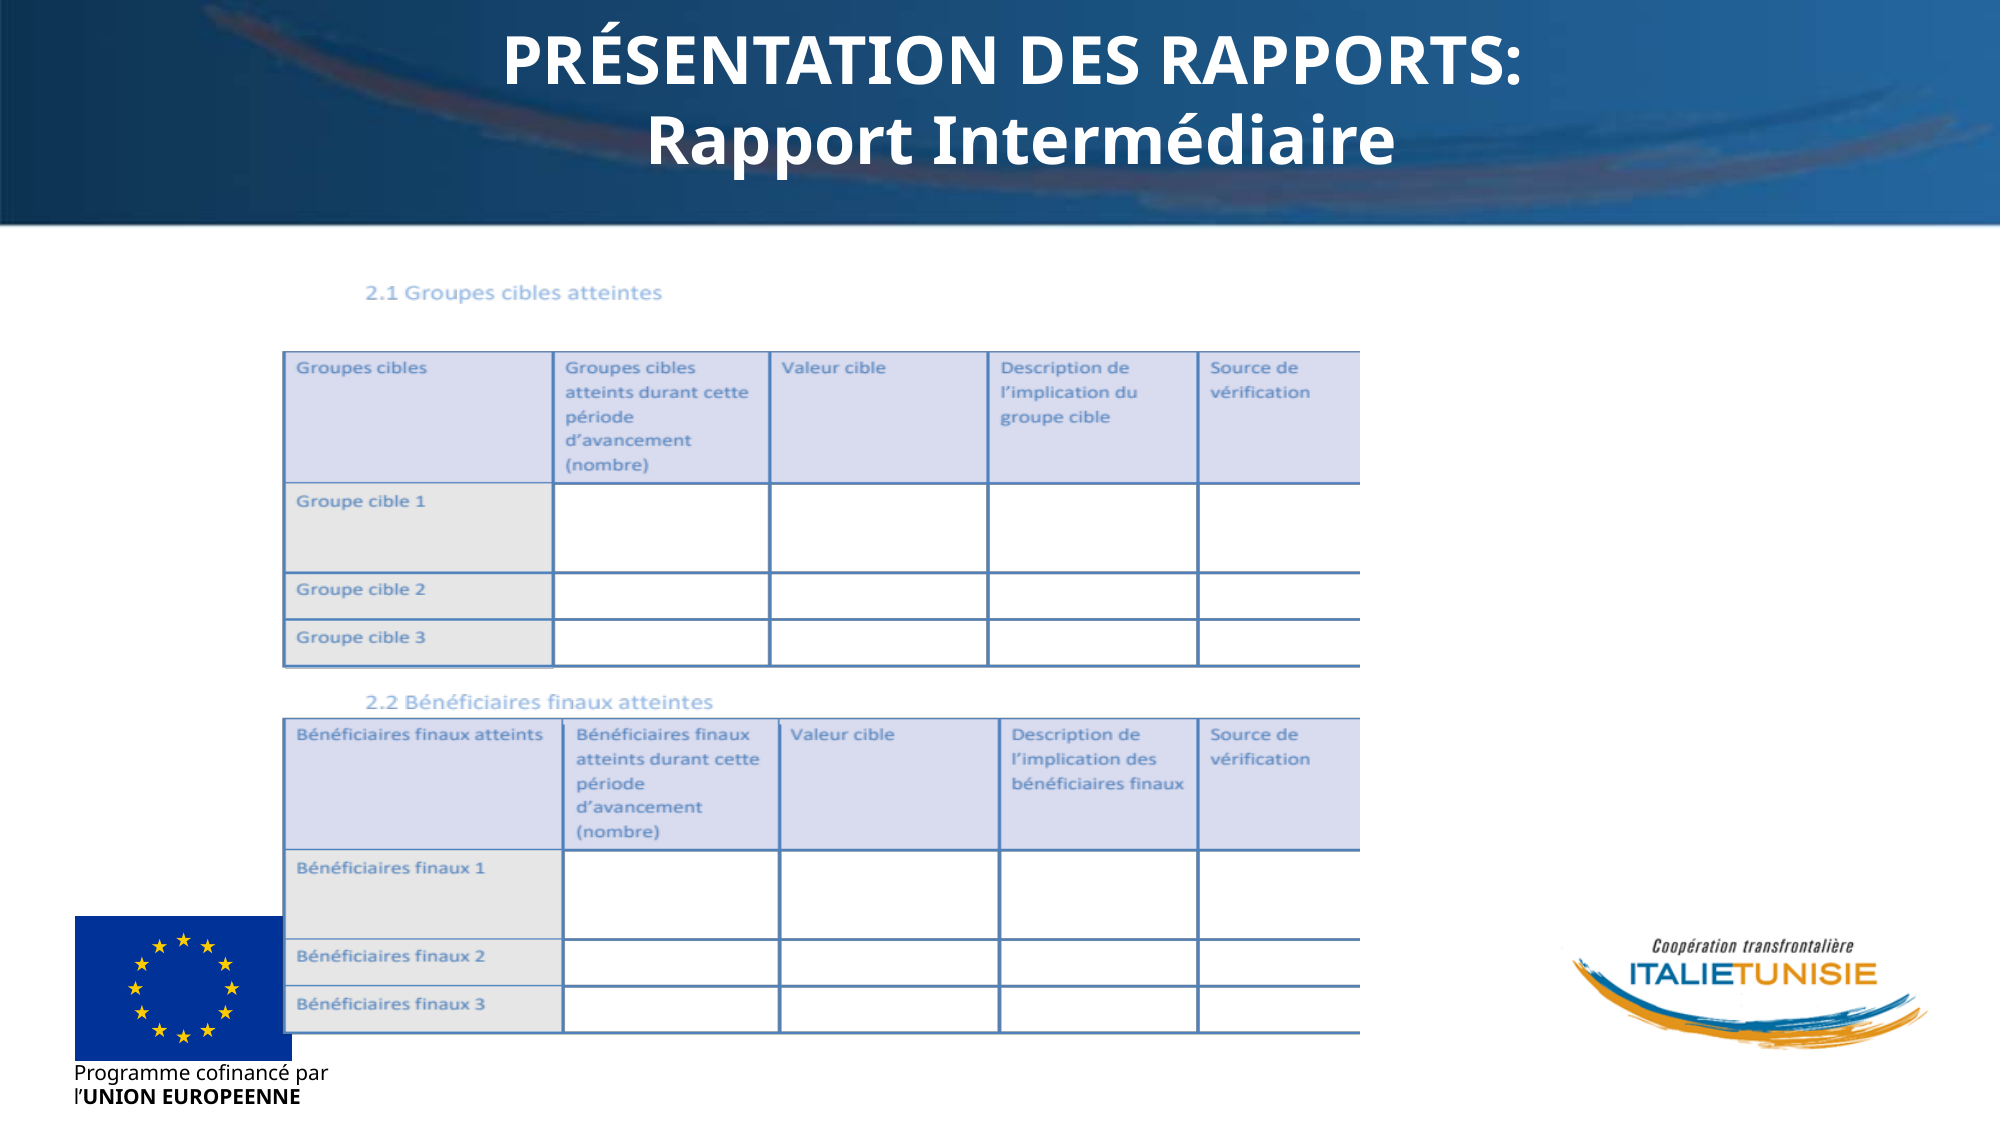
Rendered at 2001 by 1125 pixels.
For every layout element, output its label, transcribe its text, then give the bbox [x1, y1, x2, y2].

picture [1559, 894, 1942, 1085]
picture [75, 258, 1361, 1079]
picture [0, 0, 2000, 229]
text_box PRÉSENTATION DES RAPPORTS: Rapport Intermédiaire [42, 21, 2000, 175]
